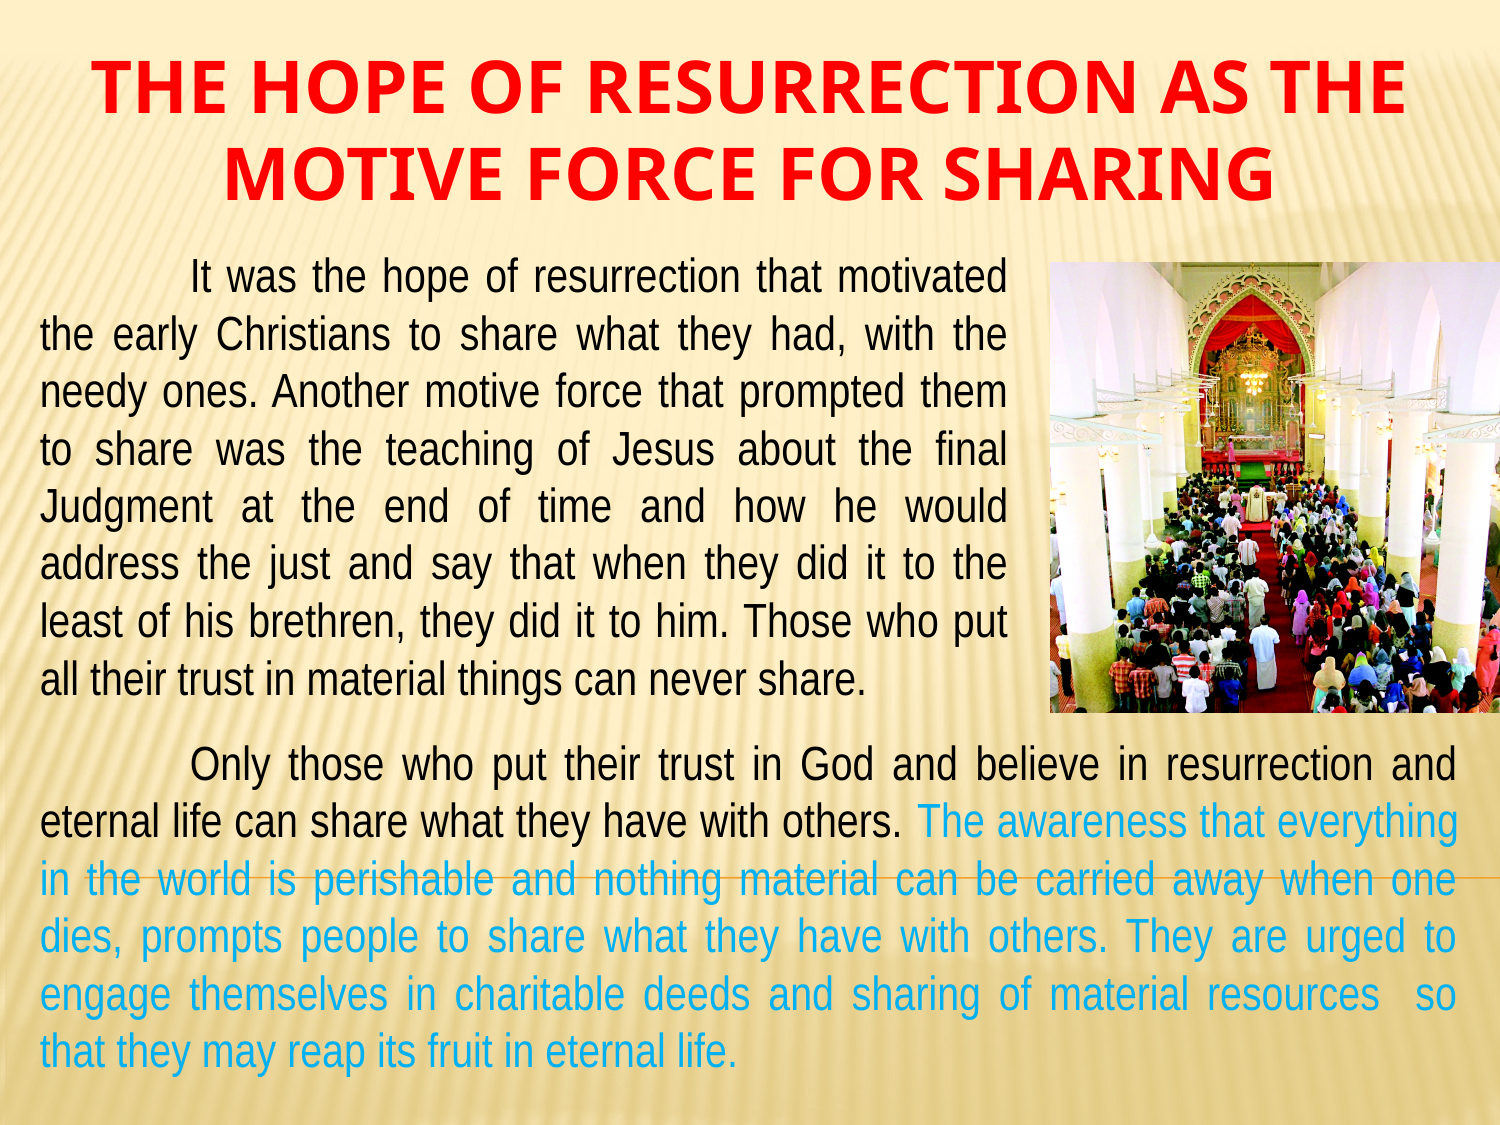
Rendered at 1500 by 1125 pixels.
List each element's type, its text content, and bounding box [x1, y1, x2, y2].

picture [1049, 262, 1500, 713]
text_box THE HOPE OF RESURRECTION AS THE MOTIVE FORCE FOR SHARING [0, 33, 1500, 223]
text_box It was the hope of resurrection that motivated the early Christians to share what they had, with the needy ones. Another motive force that prompted them to share was the teaching of Jesus about the final Judgment at the end of time and how he would address the just and say that when they did it to the least of his brethren, they did it to him. Those who put all their trust in material things can never share. [24, 237, 1025, 712]
text_box Only those who put their trust in God and believe in resurrection and eternal life can share what they have with others. The awareness that everything in the world is perishable and nothing material can be carried away when one dies, prompts people to share what they have with others. They are urged to engage themselves in charitable deeds and sharing of material resources so that they may reap its fruit in eternal life. [24, 724, 1475, 1085]
